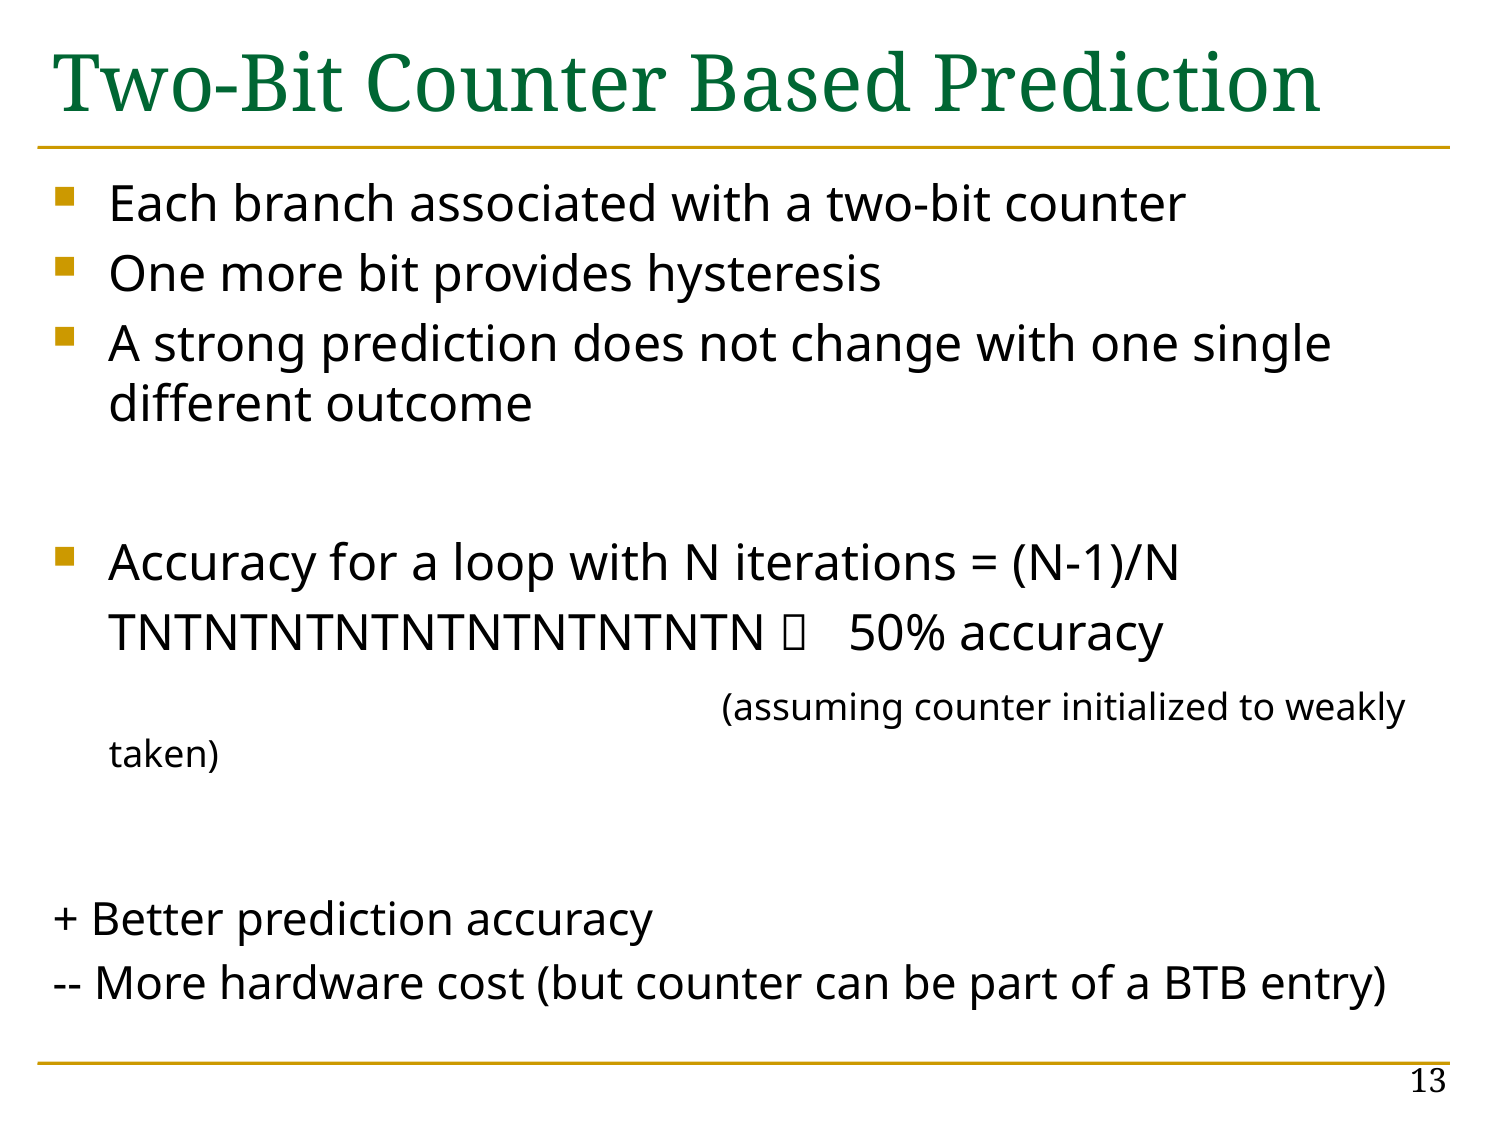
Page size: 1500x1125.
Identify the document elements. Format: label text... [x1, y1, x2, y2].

list Each branch associated with a two-bit counter One more bit provides hysteresis A strong prediction does not change with one single different outcome Accuracy for a loop with N iterations = (N-1)/N TNTNTNTNTNTNTNTNTNTN  50% accuracy (assuming counter initialized to weakly taken) + Better prediction accuracy -- More hardware cost (but counter can be part of a BTB entry) [37, 163, 1450, 1016]
slide_number 13 [1111, 1036, 1462, 1112]
title Two-Bit Counter Based Prediction [37, 24, 1450, 163]
